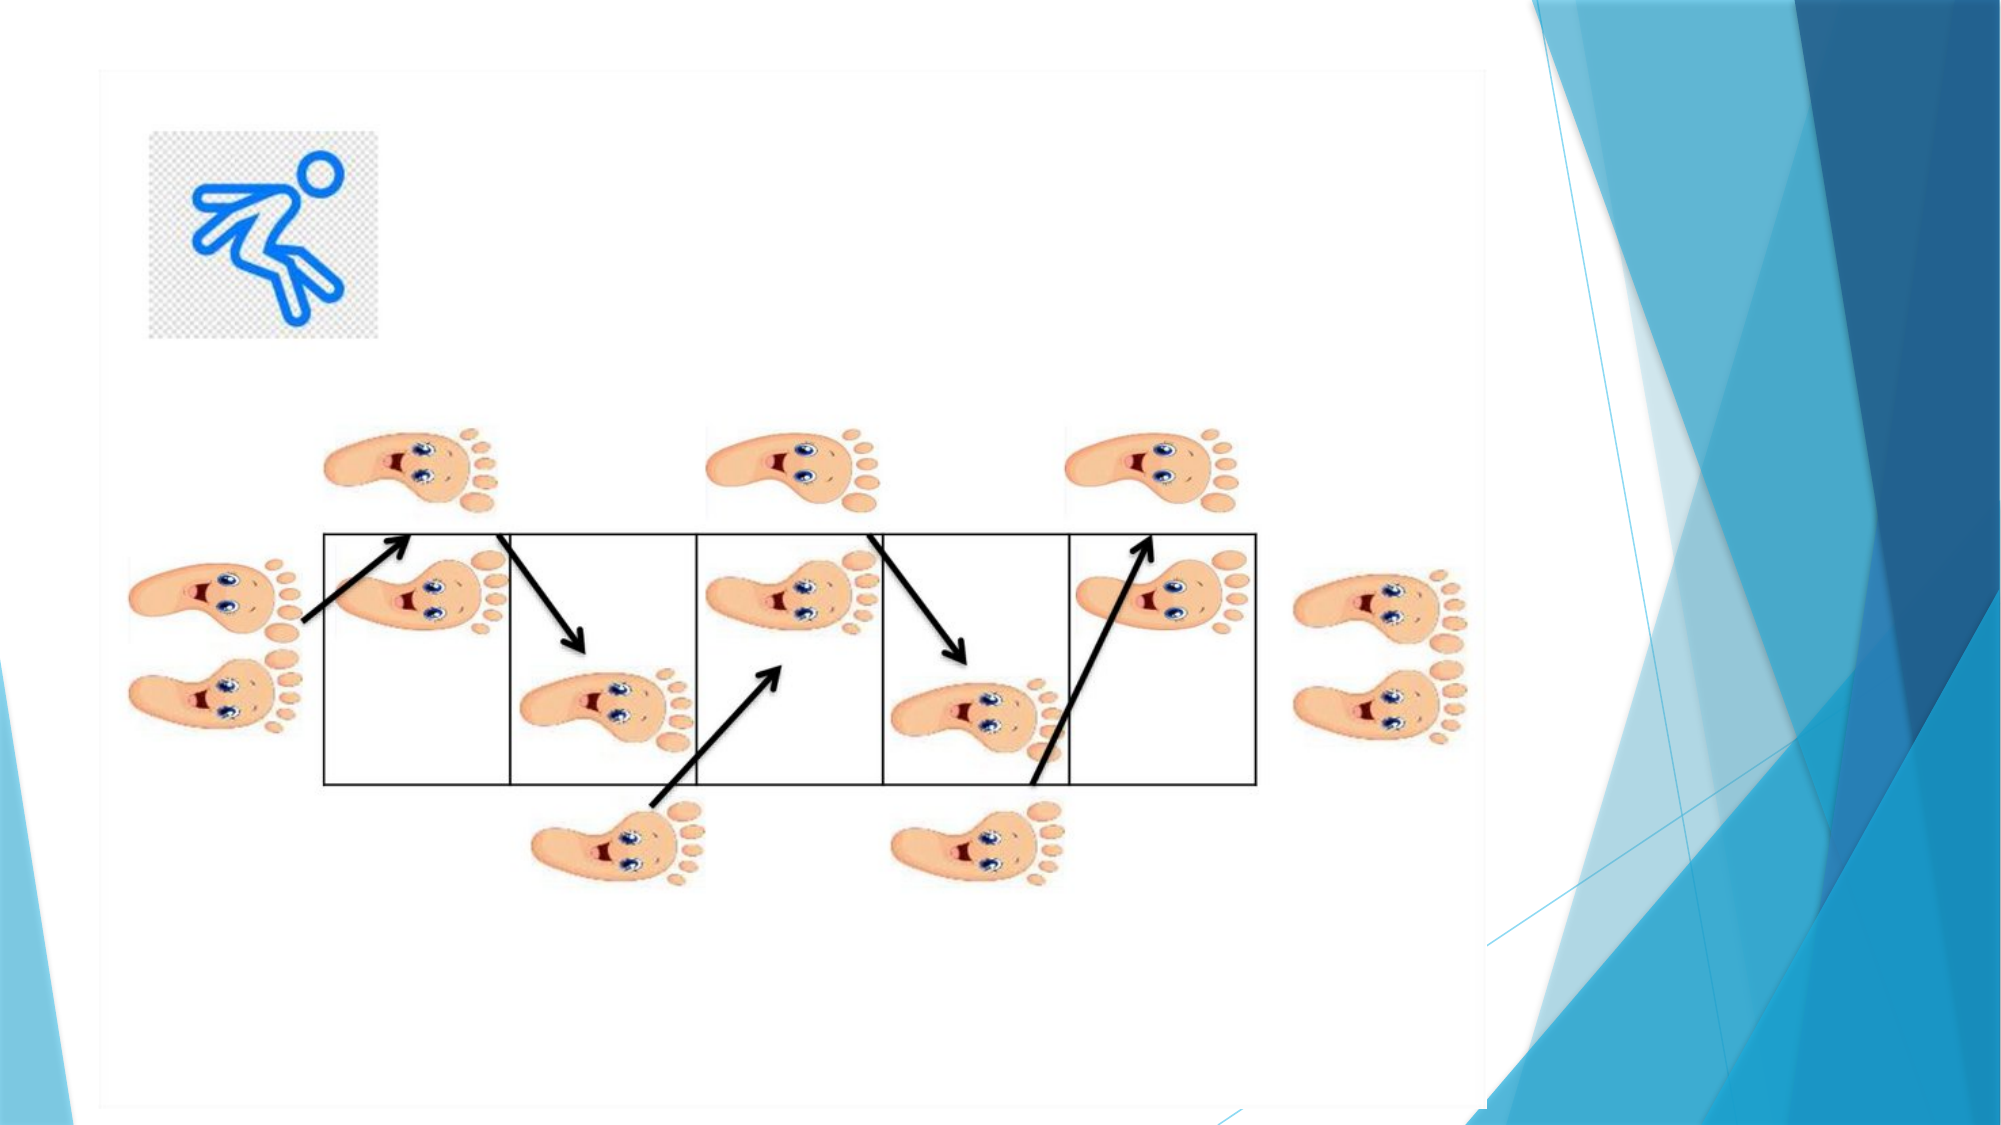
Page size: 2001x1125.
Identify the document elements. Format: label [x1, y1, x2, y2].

picture [98, 68, 1488, 1110]
